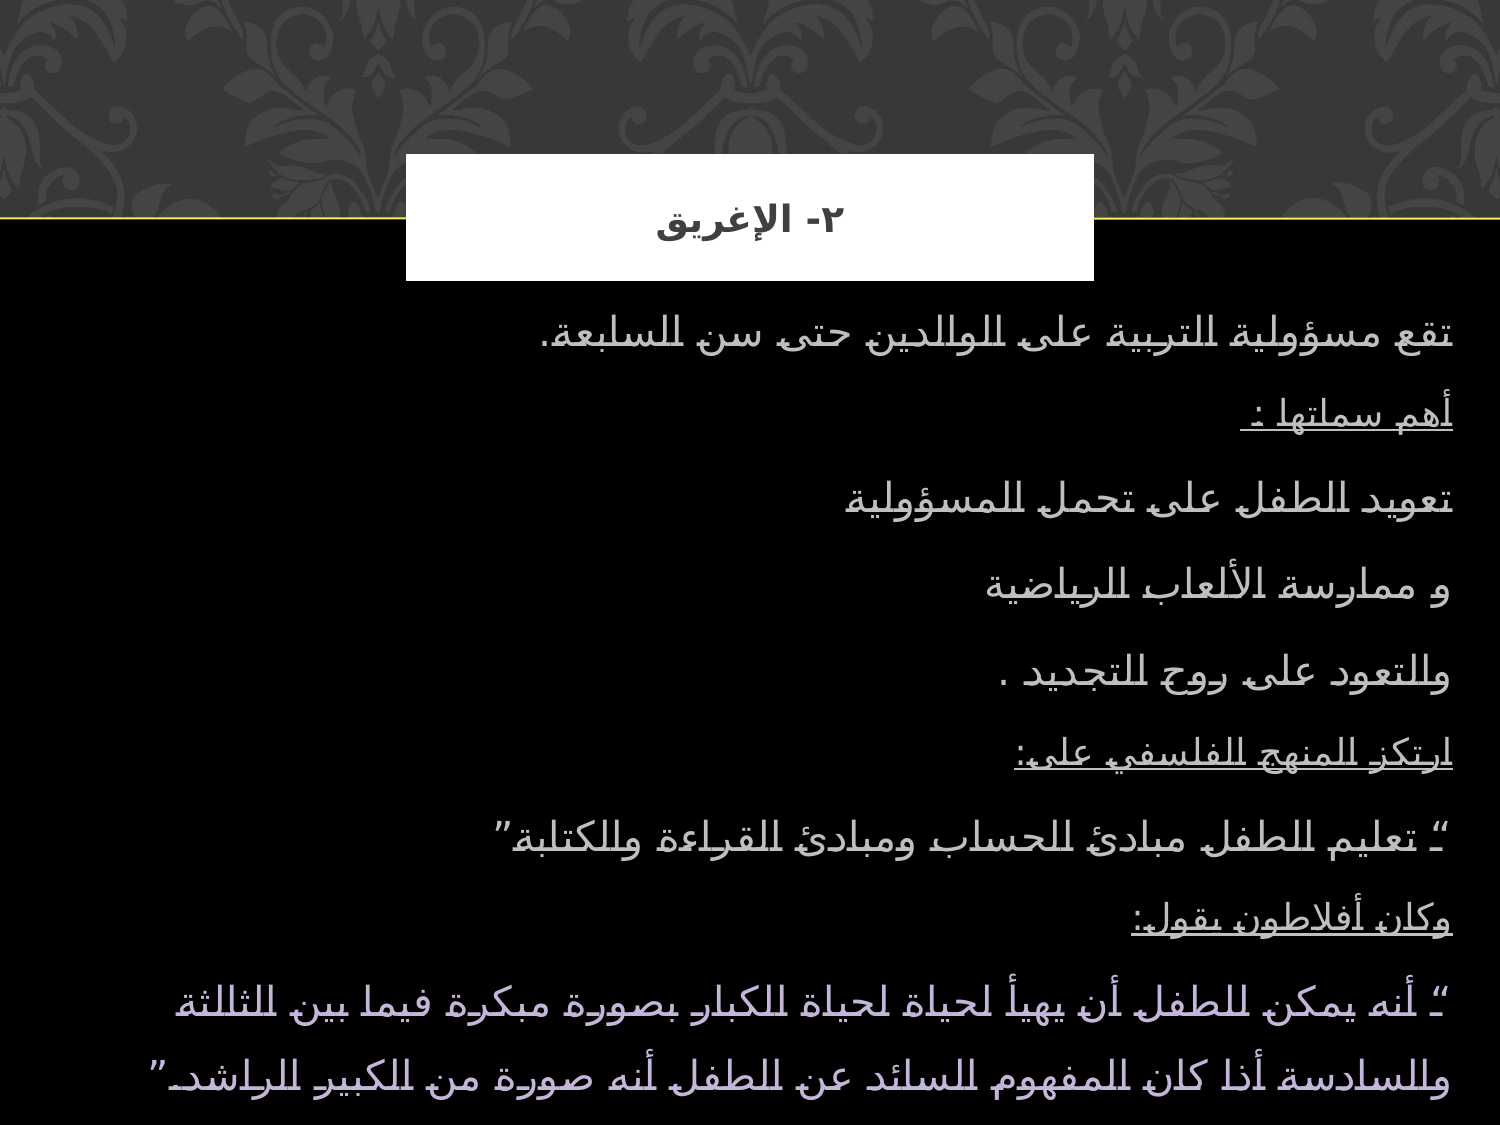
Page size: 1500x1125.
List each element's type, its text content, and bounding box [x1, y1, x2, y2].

list تقع مسؤولية التربية على الوالدين حتى سن السابعة. أهم سماتها : تعويد الطفل على تحمل المسؤولية و ممارسة الألعاب الرياضية والتعود على روح التجديد . ارتكز المنهج الفلسفي على: “ تعليم الطفل مبادئ الحساب ومبادئ القراءة والكتابة” وكان أفلاطون يقول: “ أنه يمكن للطفل أن يهيأ لحياة لحياة الكبار بصورة مبكرة فيما بين الثالثة والسادسة أذا كان المفهوم السائد عن الطفل أنه صورة من الكبير الراشد.” [75, 271, 1468, 1108]
title ٢- الإغريق [406, 154, 1094, 281]
